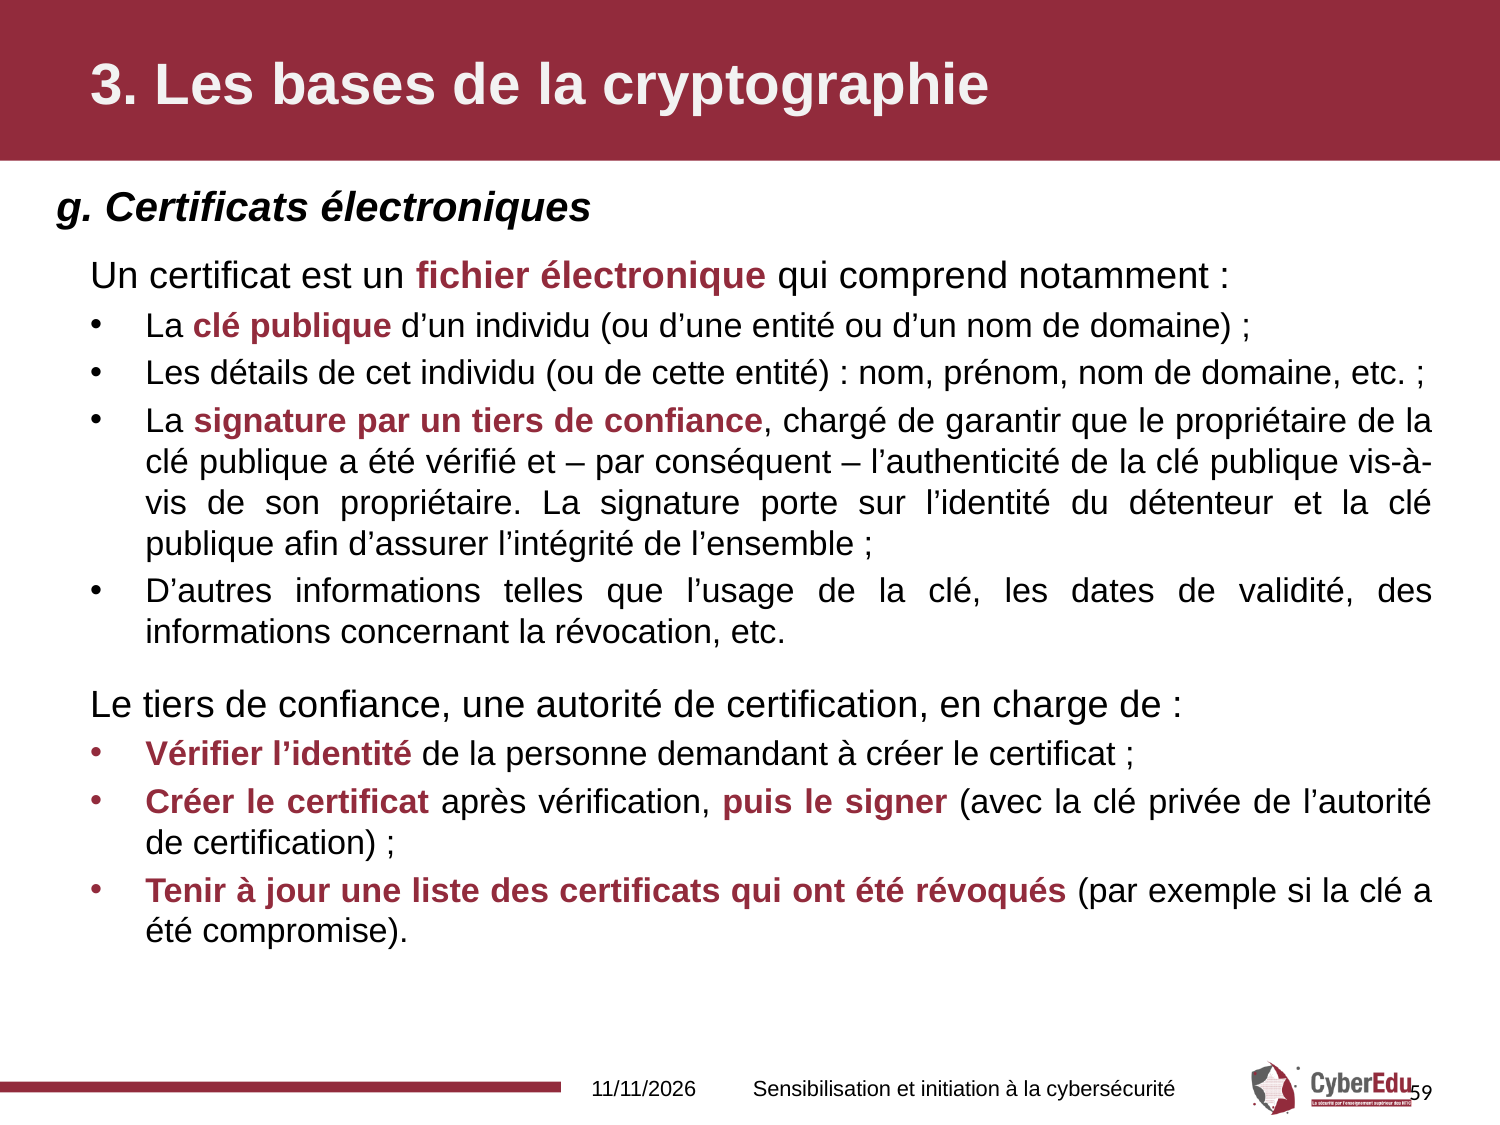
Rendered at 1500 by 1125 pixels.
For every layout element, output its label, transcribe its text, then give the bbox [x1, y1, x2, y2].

footer Sensibilisation et initiation à la cybersécurité [738, 1057, 1236, 1118]
picture [1246, 1060, 1412, 1115]
list Un certificat est un fichier électronique qui comprend notamment : La clé publique d’un individu (ou d’une entité ou d’un nom de domaine) ; Les détails de cet individu (ou de cette entité) : nom, prénom, nom de domaine, etc. ; La signature par un tiers de confiance, chargé de garantir que le propriétaire de la clé publique a été vérifié et – par conséquent – l’authenticité de la clé publique vis-à-vis de son propriétaire. La signature porte sur l’identité du détenteur et la clé publique afin d’assurer l’intégrité de l’ensemble ; D’autres informations telles que l’usage de la clé, les dates de validité, des informations concernant la révocation, etc. Le tiers de confiance, une autorité de certification, en charge de : Vérifier l’identité de la personne demandant à créer le certificat ; Créer le certificat après vérification, puis le signer (avec la clé privée de l’autorité de certification) ; Tenir à jour une liste des certificats qui ont été révoqués (par exemple si la clé a été compromise). [75, 268, 1447, 1000]
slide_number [561, 1057, 727, 1118]
title 3. Les bases de la cryptographie [75, 1, 1425, 161]
text_box g. Certificats électroniques [41, 172, 1471, 268]
